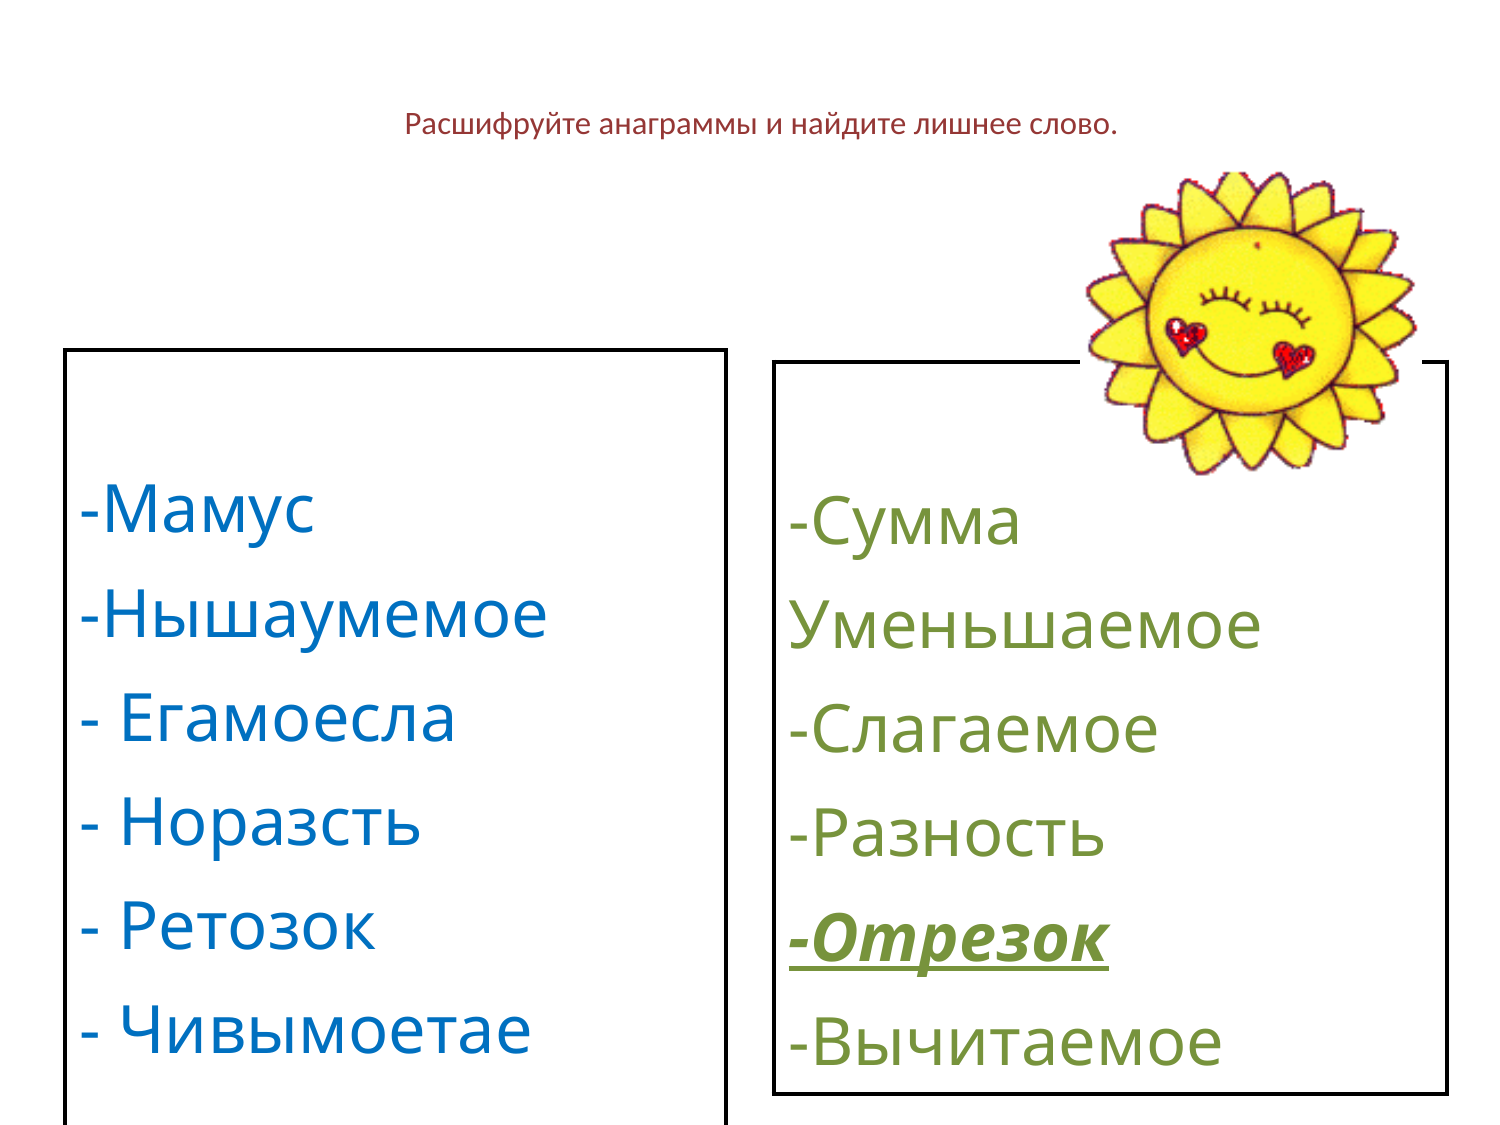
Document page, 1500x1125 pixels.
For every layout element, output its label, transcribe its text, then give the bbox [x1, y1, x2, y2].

table_header -Сумма Уменьшаемое -Слагаемое -Разность -Отрезок -Вычитаемое [776, 364, 1445, 1092]
title Расшифруйте анаграммы и найдите лишнее слово. [53, 54, 1471, 149]
picture [1080, 160, 1423, 480]
text_box [868, 479, 1125, 540]
table_header -Мамус -Нышаумемое - Егамоесла - Норазсть - Ретозок - Чивымоетае [67, 352, 724, 1125]
